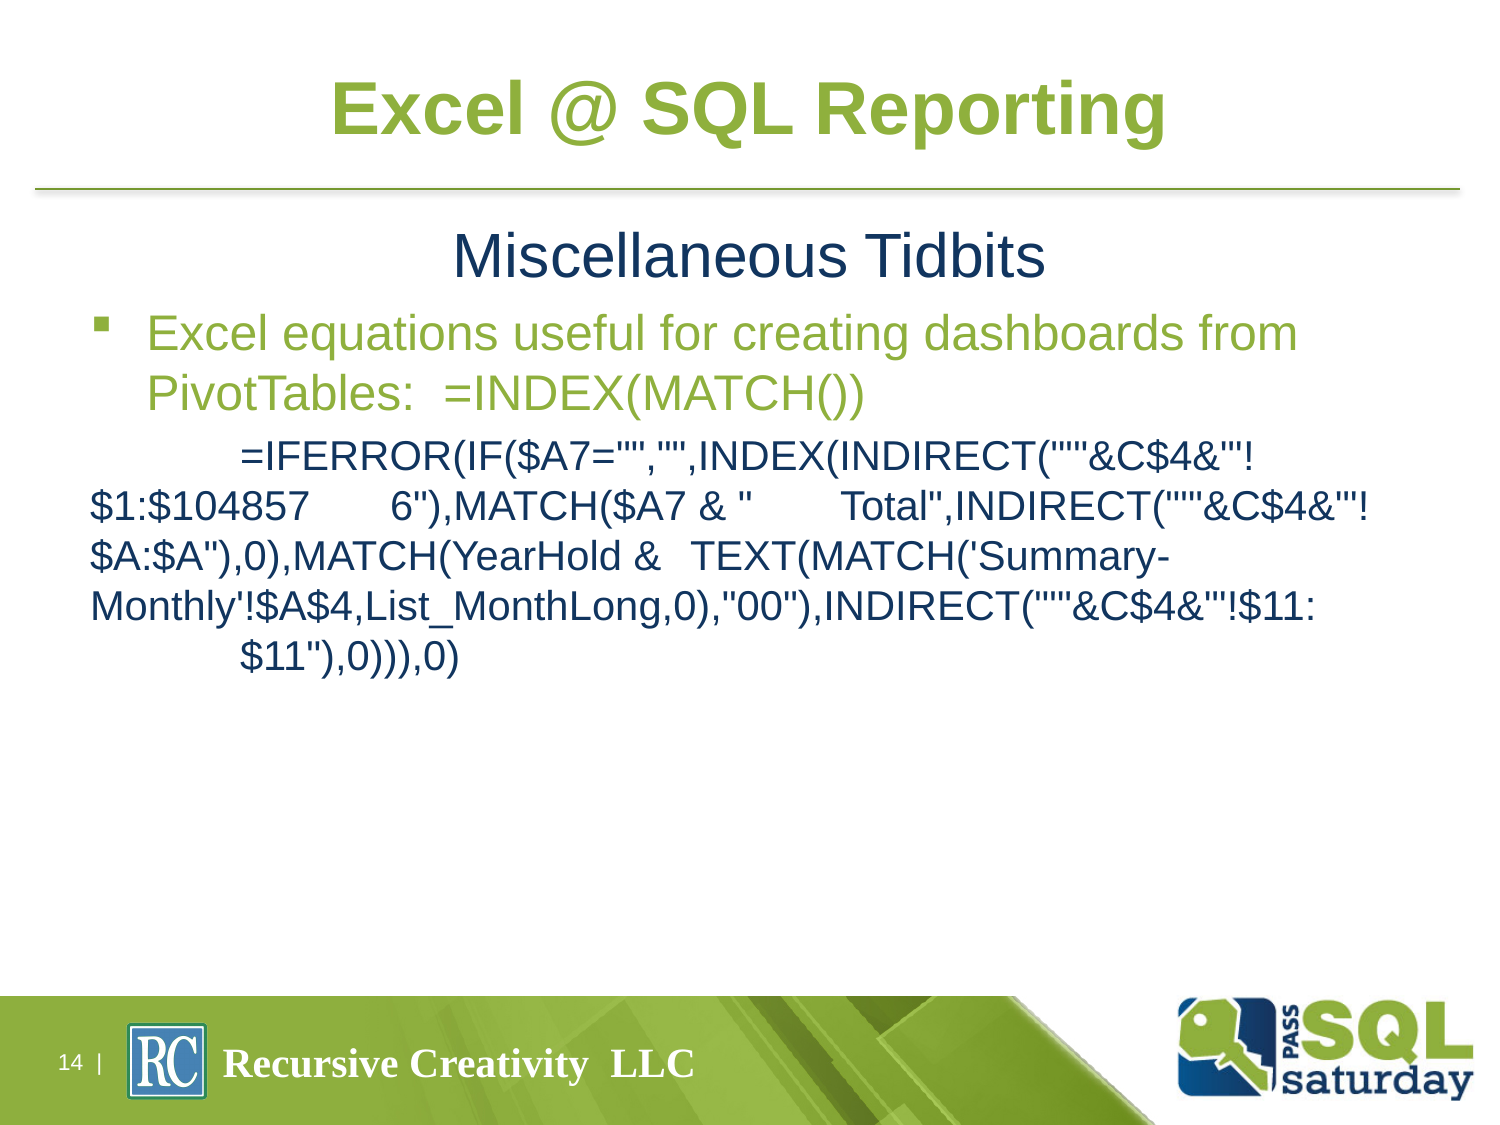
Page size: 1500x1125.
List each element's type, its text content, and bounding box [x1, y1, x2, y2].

title Excel @ SQL Reporting [75, 39, 1425, 170]
text_box 14 | [37, 1031, 124, 1092]
picture [0, 969, 1483, 1125]
footer Recursive Creativity LLC [207, 1031, 825, 1092]
list Miscellaneous Tidbits Excel equations useful for creating dashboards from PivotTables: =INDEX(MATCH()) =IFERROR(IF($A7="","",INDEX(INDIRECT("'"&C$4&"'!$1:$104857 6"),MATCH($A7 & " Total",INDIRECT("'"&C$4&"'!$A:$A"),0),MATCH(YearHold & TEXT(MATCH('Summary- Monthly'!$A$4,List_MonthLong,0),"00"),INDIRECT("'"&C$4&"'!$11: $11"),0))),0) [75, 207, 1425, 986]
